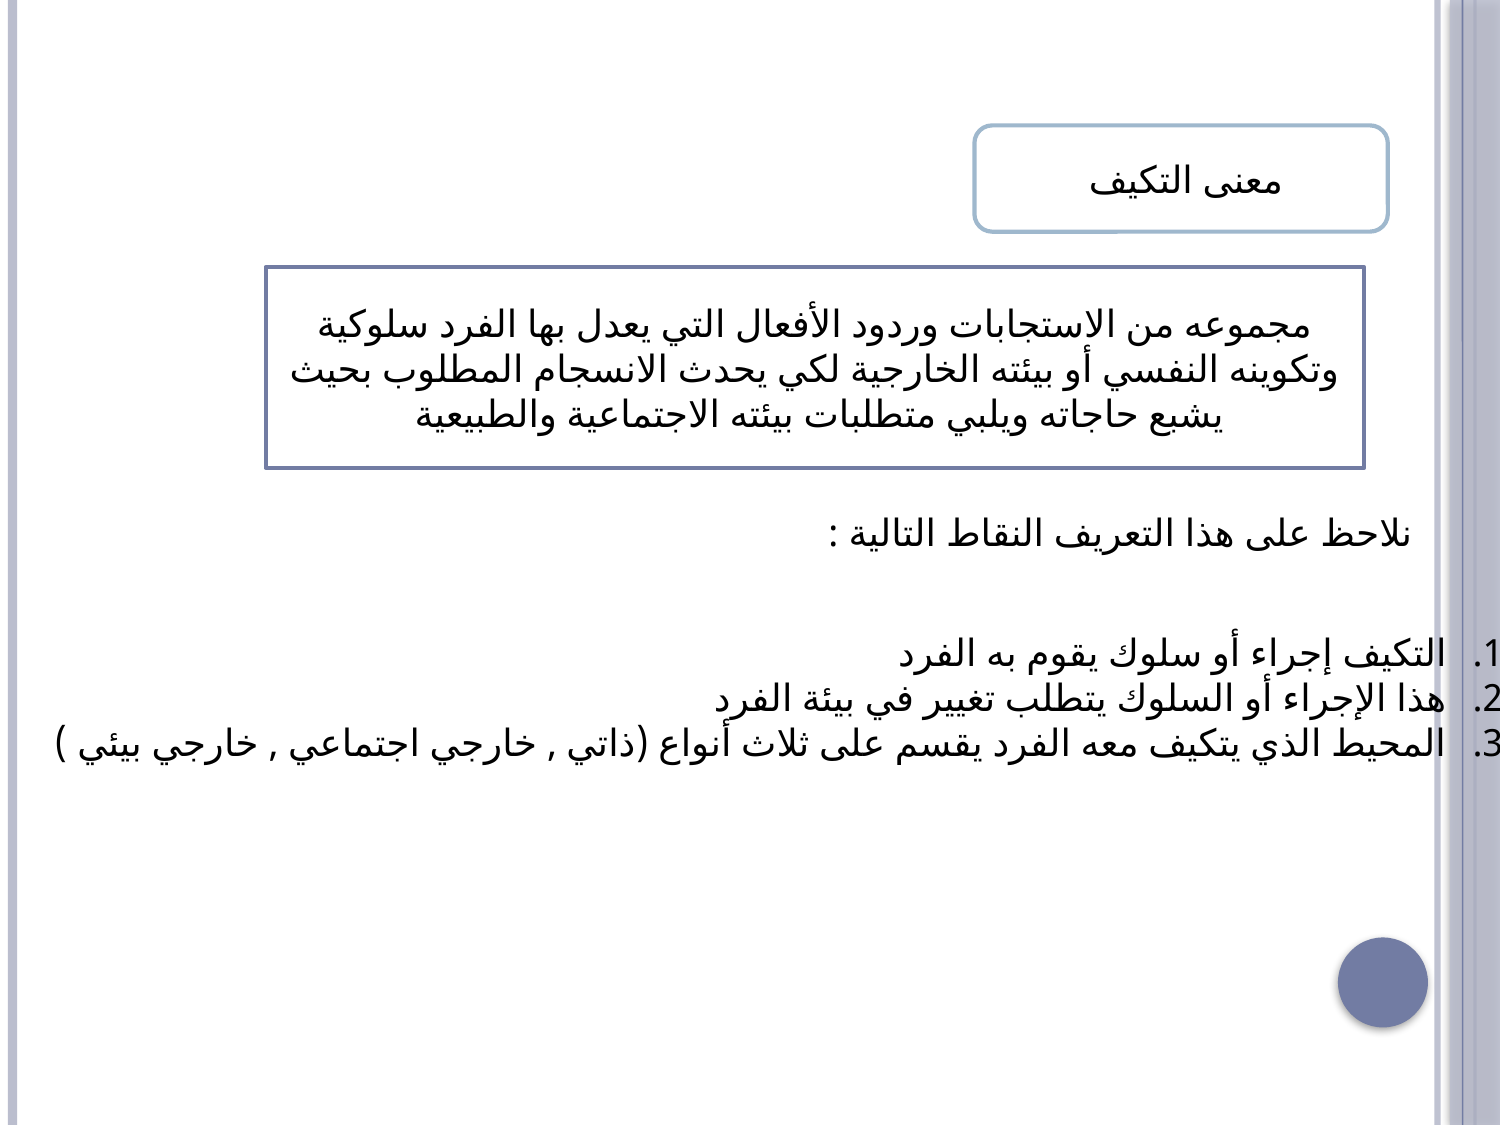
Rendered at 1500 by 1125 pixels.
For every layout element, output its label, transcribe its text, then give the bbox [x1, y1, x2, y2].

text_box نلاحظ على هذا التعريف النقاط التالية : [813, 501, 1428, 562]
text_box معنى التكيف [972, 123, 1390, 234]
text_box التكيف إجراء أو سلوك يقوم به الفرد هذا الإجراء أو السلوك يتطلب تغيير في بيئة الفرد المحيط الذي يتكيف معه الفرد يقسم على ثلاث أنواع (ذاتي , خارجي اجتماعي , خارجي بيئي ) [29, 621, 1500, 772]
text_box مجموعه من الاستجابات وردود الأفعال التي يعدل بها الفرد سلوكية وتكوينه النفسي أو بيئته الخارجية لكي يحدث الانسجام المطلوب بحيث يشبع حاجاته ويلبي متطلبات بيئته الاجتماعية والطبيعية [264, 265, 1366, 470]
